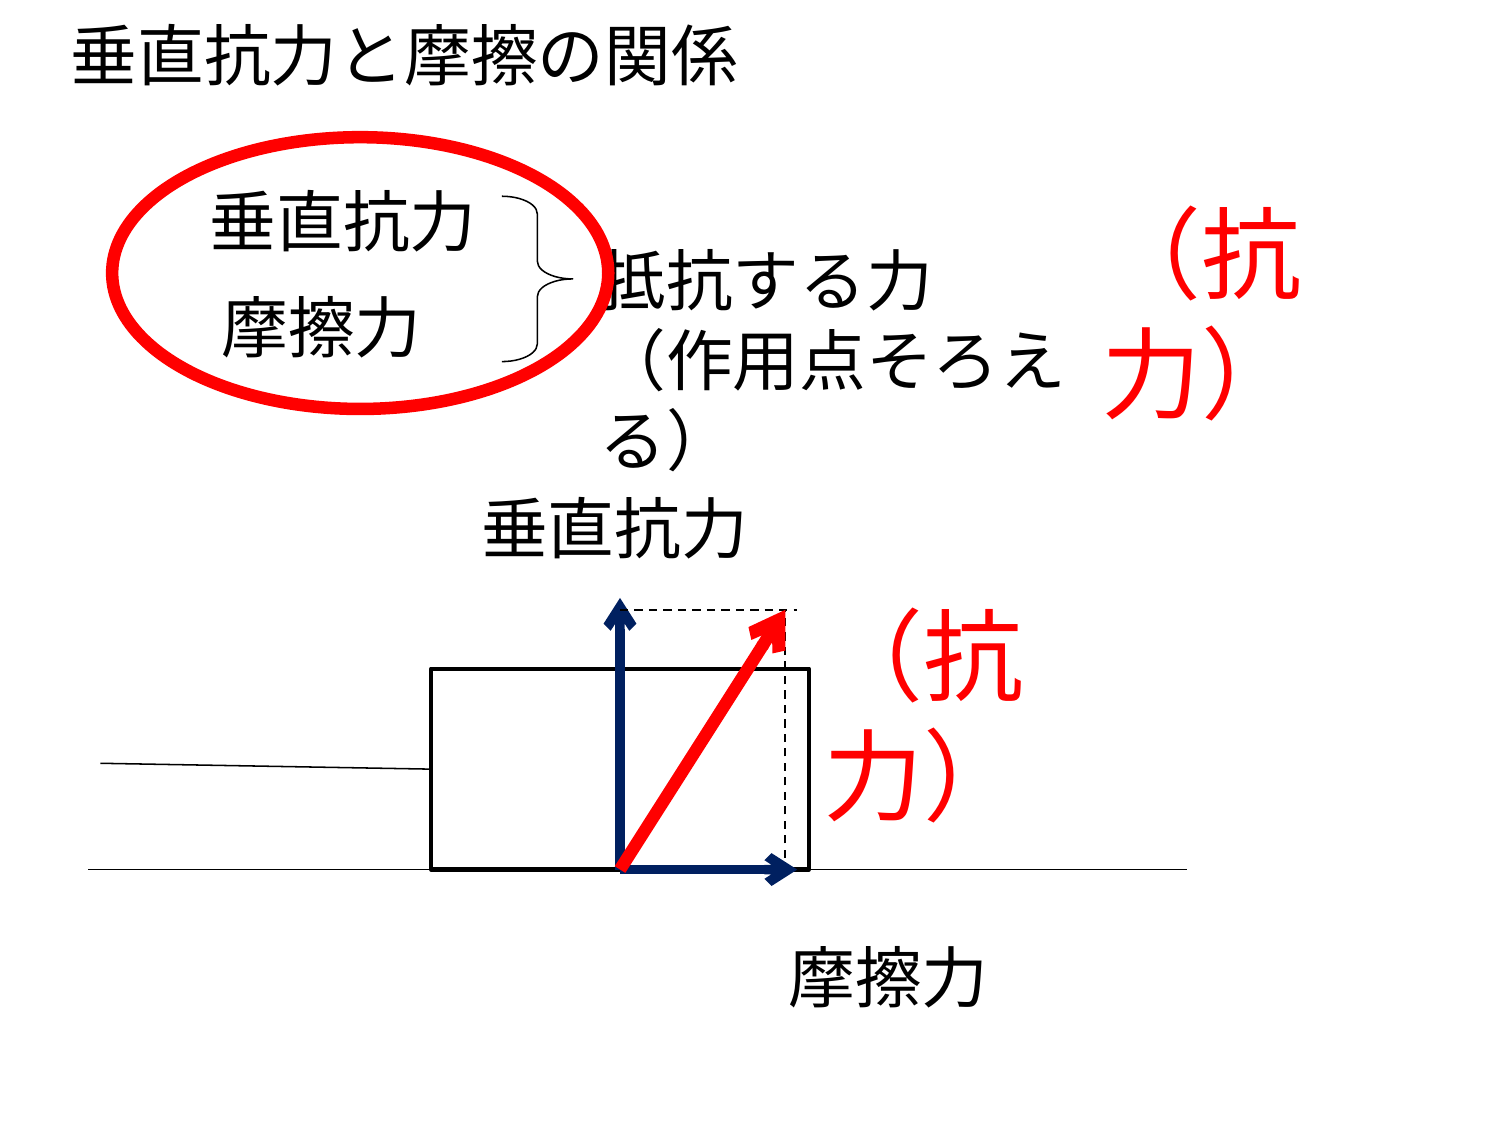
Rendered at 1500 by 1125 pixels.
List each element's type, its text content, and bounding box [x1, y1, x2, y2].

text_box 抵抗する力 （作用点そろえる） [584, 231, 1199, 487]
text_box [100, 762, 432, 770]
text_box [110, 135, 611, 412]
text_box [619, 609, 786, 870]
text_box 摩擦力 [773, 928, 1188, 1024]
text_box 垂直抗力 [533, 172, 609, 231]
text_box 垂直抗力と摩擦の関係 [56, 6, 1471, 101]
text_box （抗力） [809, 586, 1223, 841]
text_box 垂直抗力 [466, 479, 880, 575]
text_box 摩擦力 [533, 336, 584, 374]
text_box [429, 667, 613, 868]
text_box （抗力） [1086, 184, 1500, 440]
text_box [791, 667, 811, 868]
